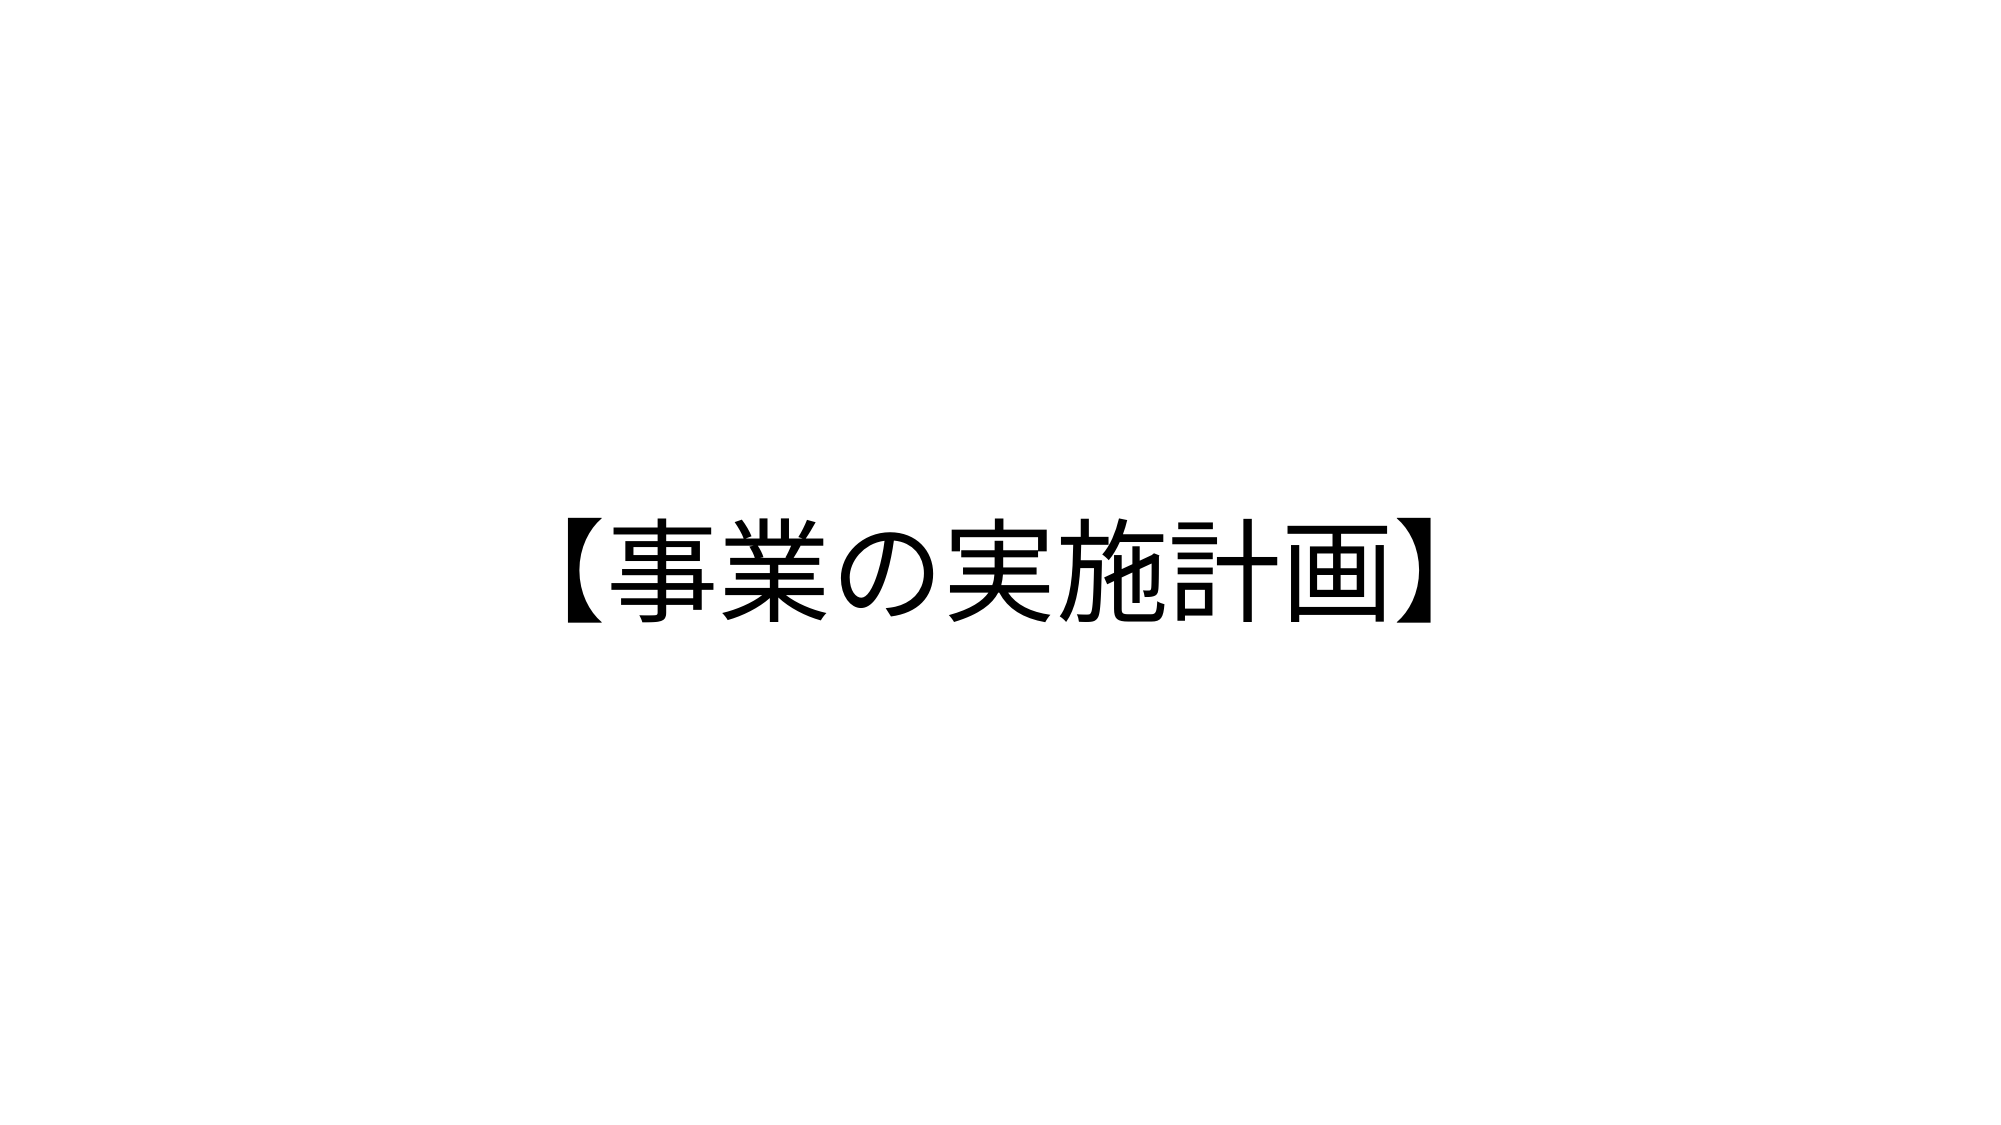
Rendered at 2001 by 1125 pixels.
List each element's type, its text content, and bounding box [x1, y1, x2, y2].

text_box 【事業の実施計画】 [153, 299, 1847, 826]
